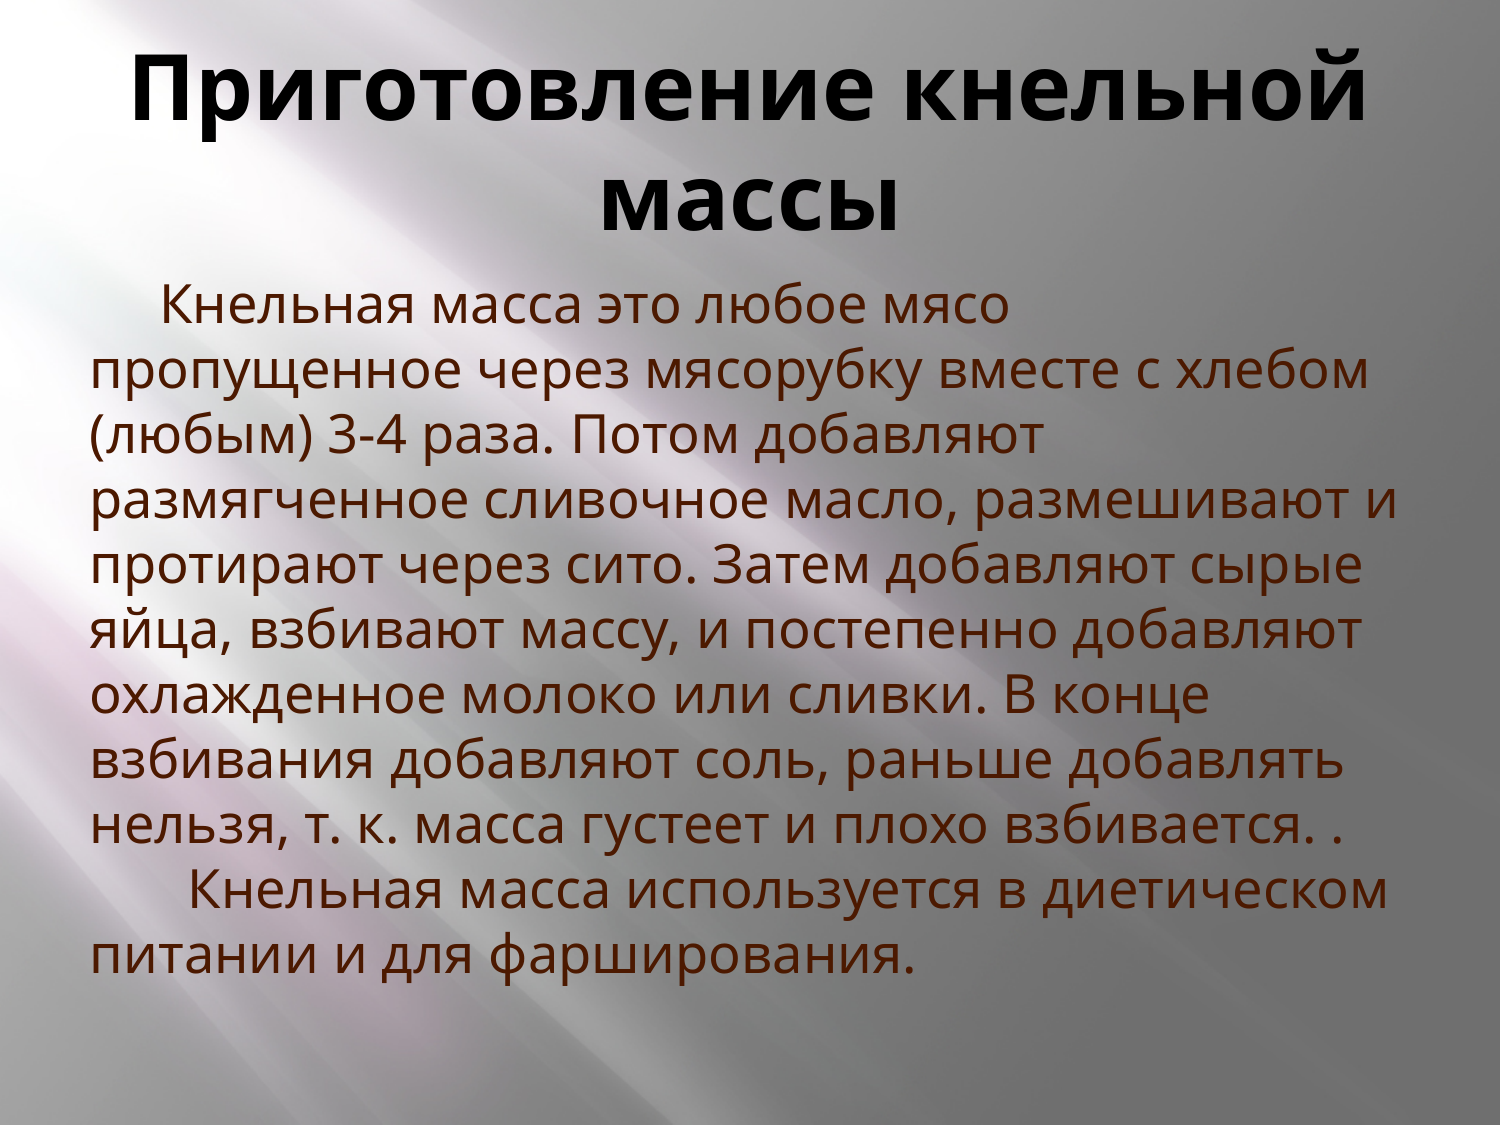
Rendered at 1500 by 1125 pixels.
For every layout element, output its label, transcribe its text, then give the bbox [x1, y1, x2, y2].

text_box Кнельная масса это любое мясо пропущенное через мясорубку вместе с хлебом (любым) 3-4 раза. Потом добавляют размягченное сливочное масло, размешивают и протирают через сито. Затем добавляют сырые яйца, взбивают массу, и постепенно добавляют охлажденное молоко или сливки. В конце взбивания добавляют соль, раньше добавлять нельзя, т. к. масса густеет и плохо взбивается. . Кнельная масса используется в диетическом питании и для фарширования. [74, 262, 1425, 1035]
picture [0, 0, 1500, 1125]
text_box Приготовление кнельной массы [74, 45, 1425, 233]
